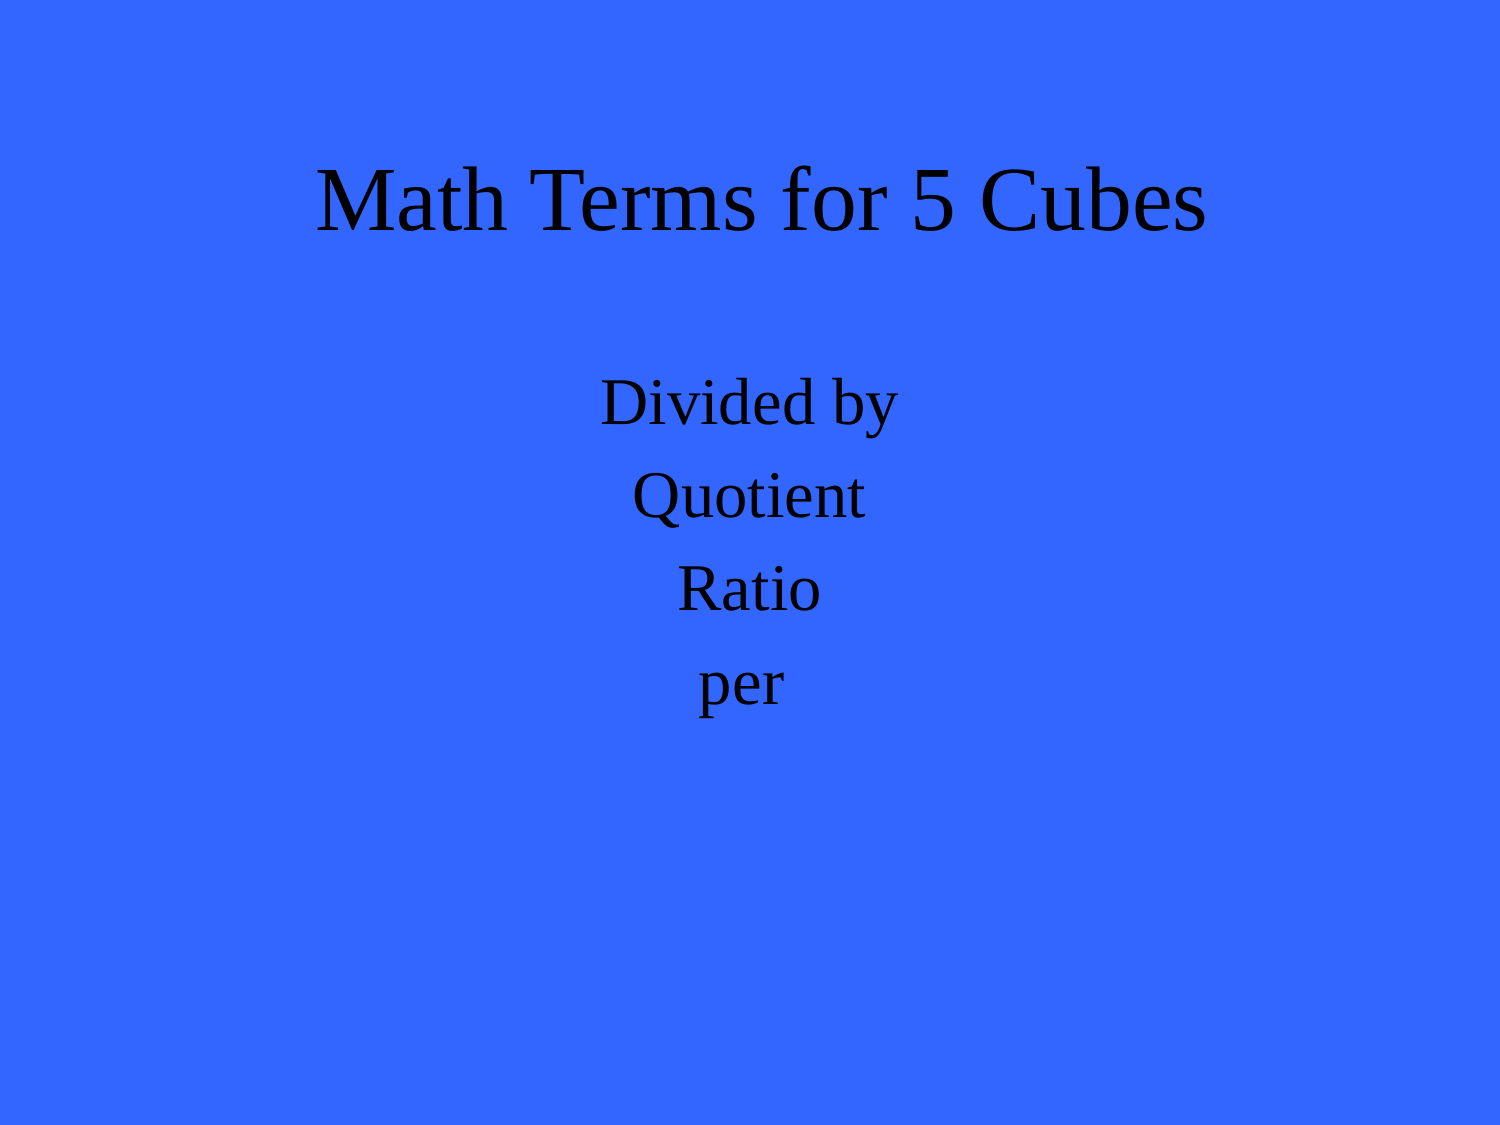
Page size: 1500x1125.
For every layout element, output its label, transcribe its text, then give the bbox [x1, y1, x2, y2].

subtitle Divided by Quotient Ratio per [224, 349, 1276, 926]
text_box Math Terms for 5 Cubes [124, 99, 1400, 288]
